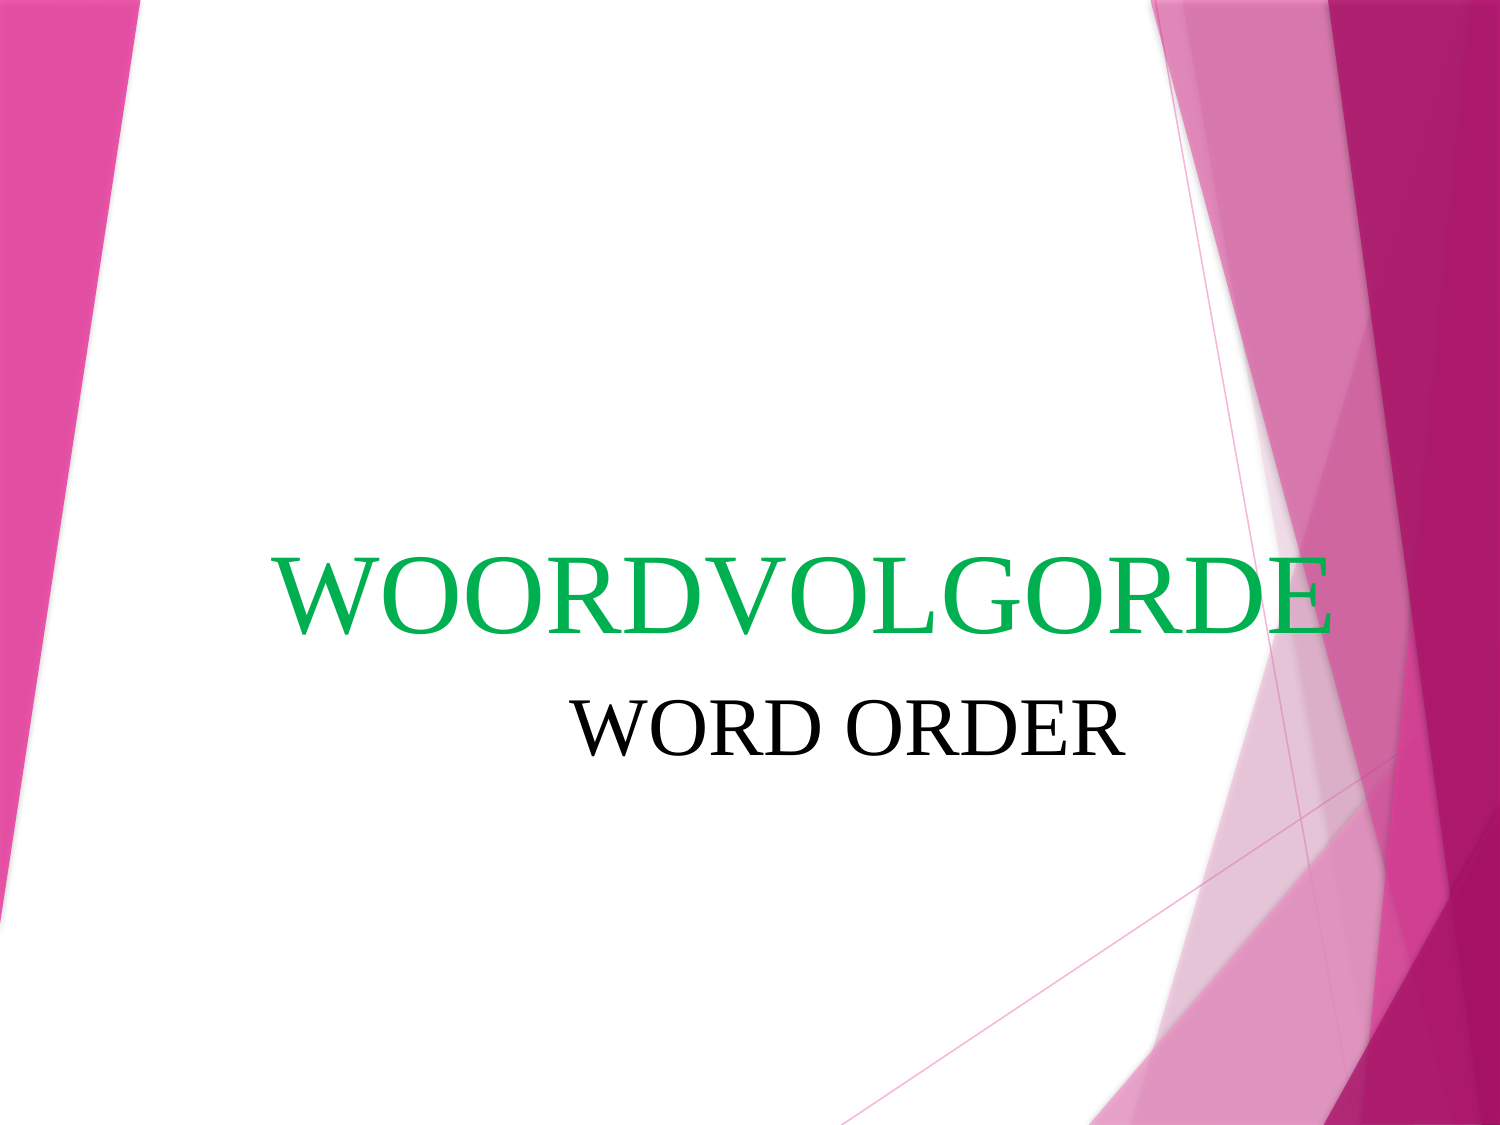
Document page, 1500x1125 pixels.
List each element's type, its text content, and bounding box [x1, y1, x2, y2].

title WOORDVOLGORDE [185, 394, 1353, 665]
subtitle WORD ORDER [185, 664, 1142, 845]
